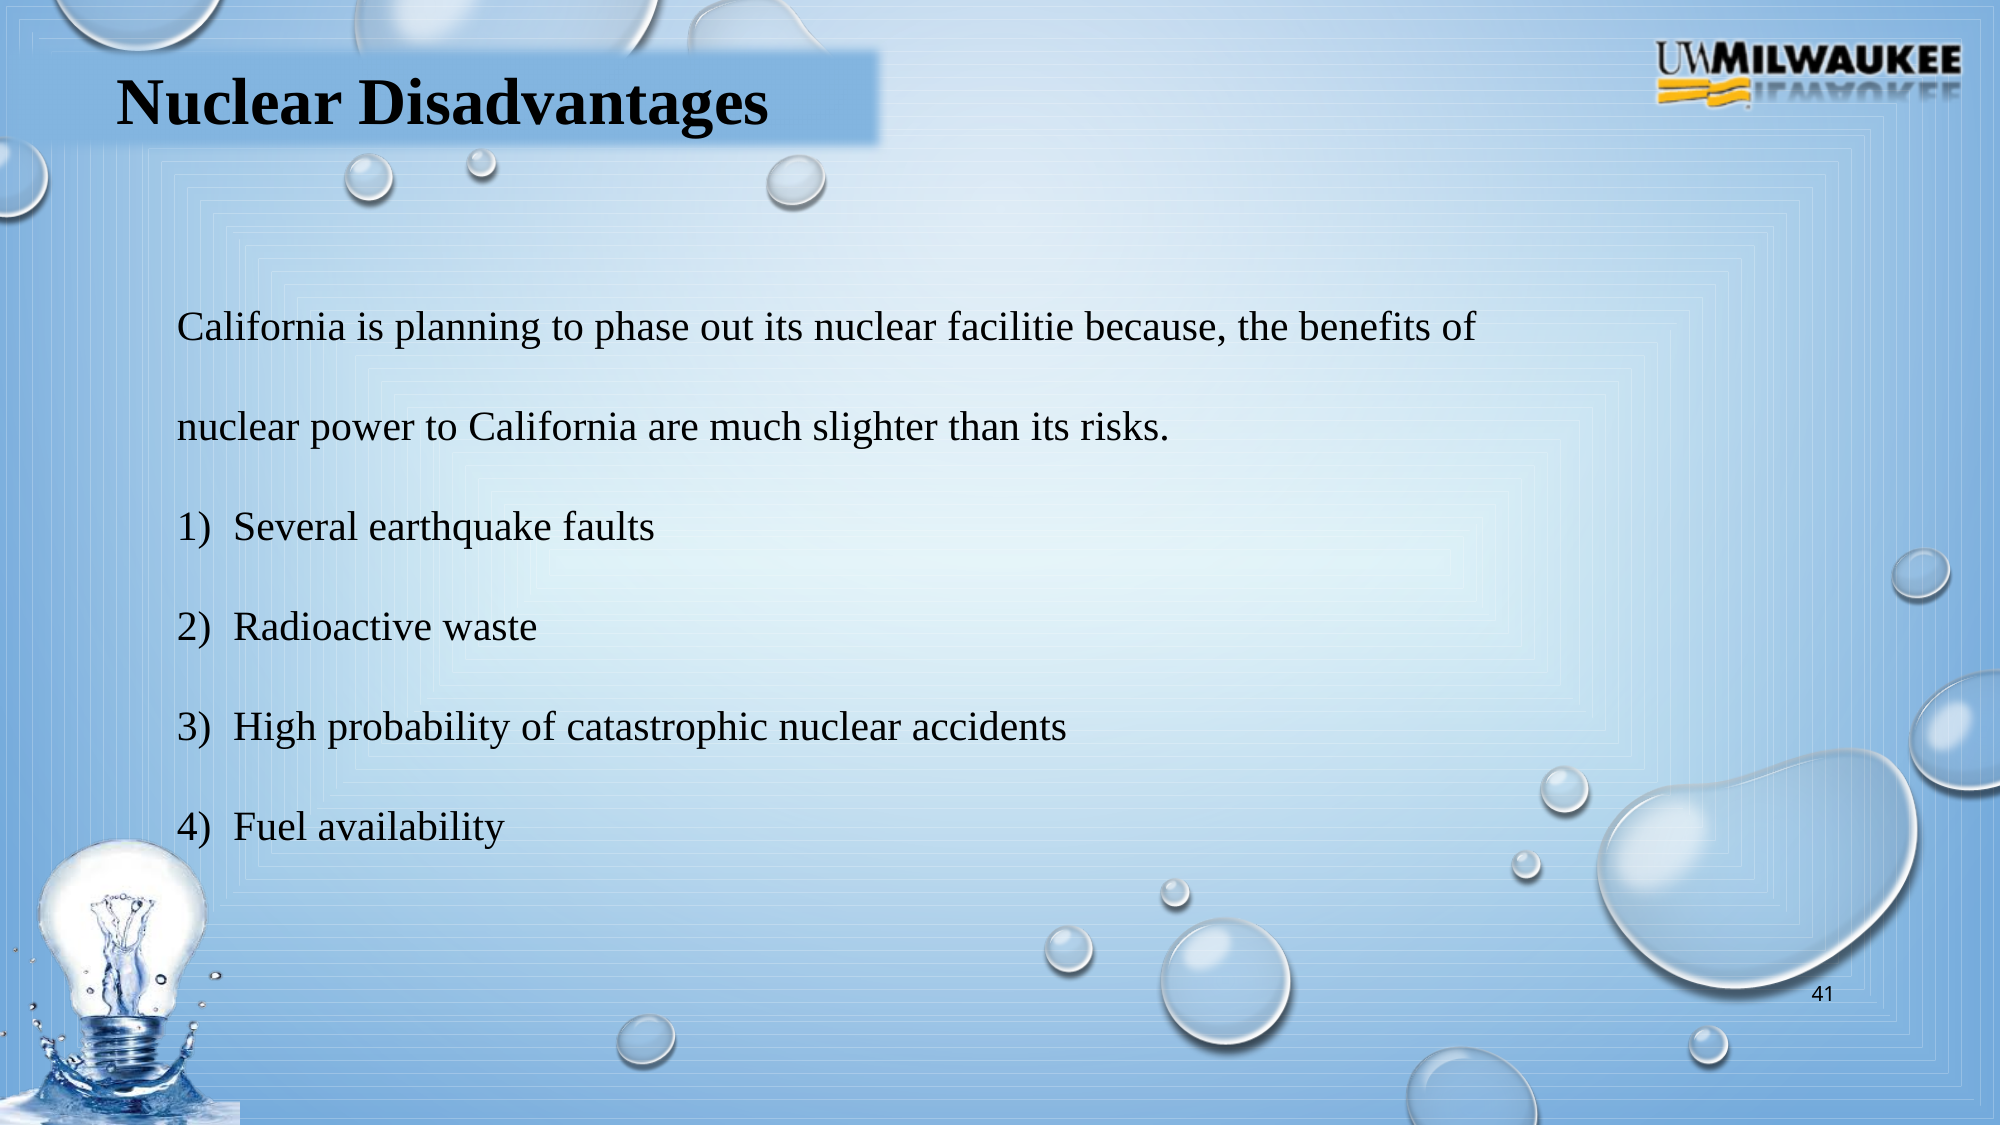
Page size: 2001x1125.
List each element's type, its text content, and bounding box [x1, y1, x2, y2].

text_box Nuclear Disadvantages [16, 57, 872, 139]
slide_number 41 [1724, 965, 1851, 1025]
picture [0, 0, 2000, 1125]
text_box California is planning to phase out its nuclear facilitie because, the benefits of nuclear power to California are much slighter than its risks. Several earthquake faults Radioactive waste High probability of catastrophic nuclear accidents Fuel availability [162, 241, 1540, 857]
